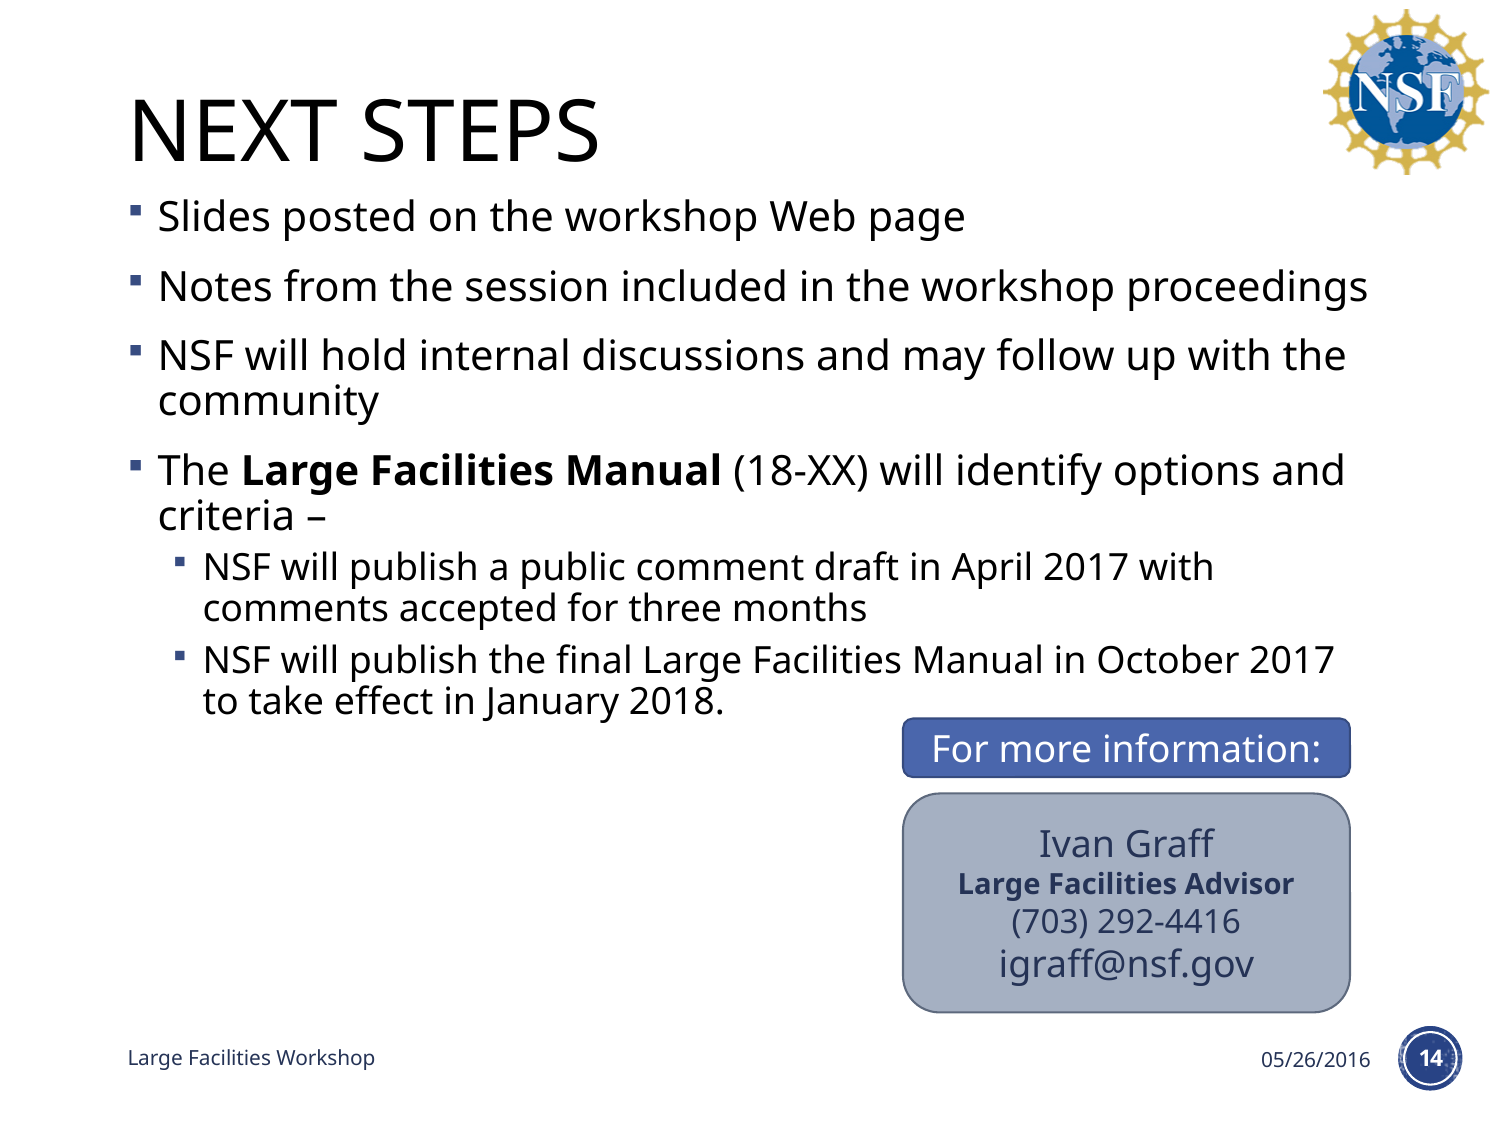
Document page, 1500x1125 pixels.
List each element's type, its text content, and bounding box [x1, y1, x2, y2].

picture [1323, 9, 1490, 175]
text_box For more information: [901, 717, 1352, 779]
title Next steps [112, 79, 1388, 187]
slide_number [982, 1028, 1386, 1089]
list Slides posted on the workshop Web page Notes from the session included in the workshop proceedings NSF will hold internal discussions and may follow up with the community The Large Facilities Manual (18-XX) will identify options and criteria – NSF will publish a public comment draft in April 2017 with comments accepted for three months NSF will publish the final Large Facilities Manual in October 2017 to take effect in January 2018. [112, 187, 1388, 1013]
text_box Ivan Graff Large Facilities Advisor (703) 292-4416 igraff@nsf.gov [901, 792, 1352, 1014]
footer Large Facilities Workshop [112, 1028, 891, 1089]
slide_number 14 [1391, 1028, 1471, 1089]
